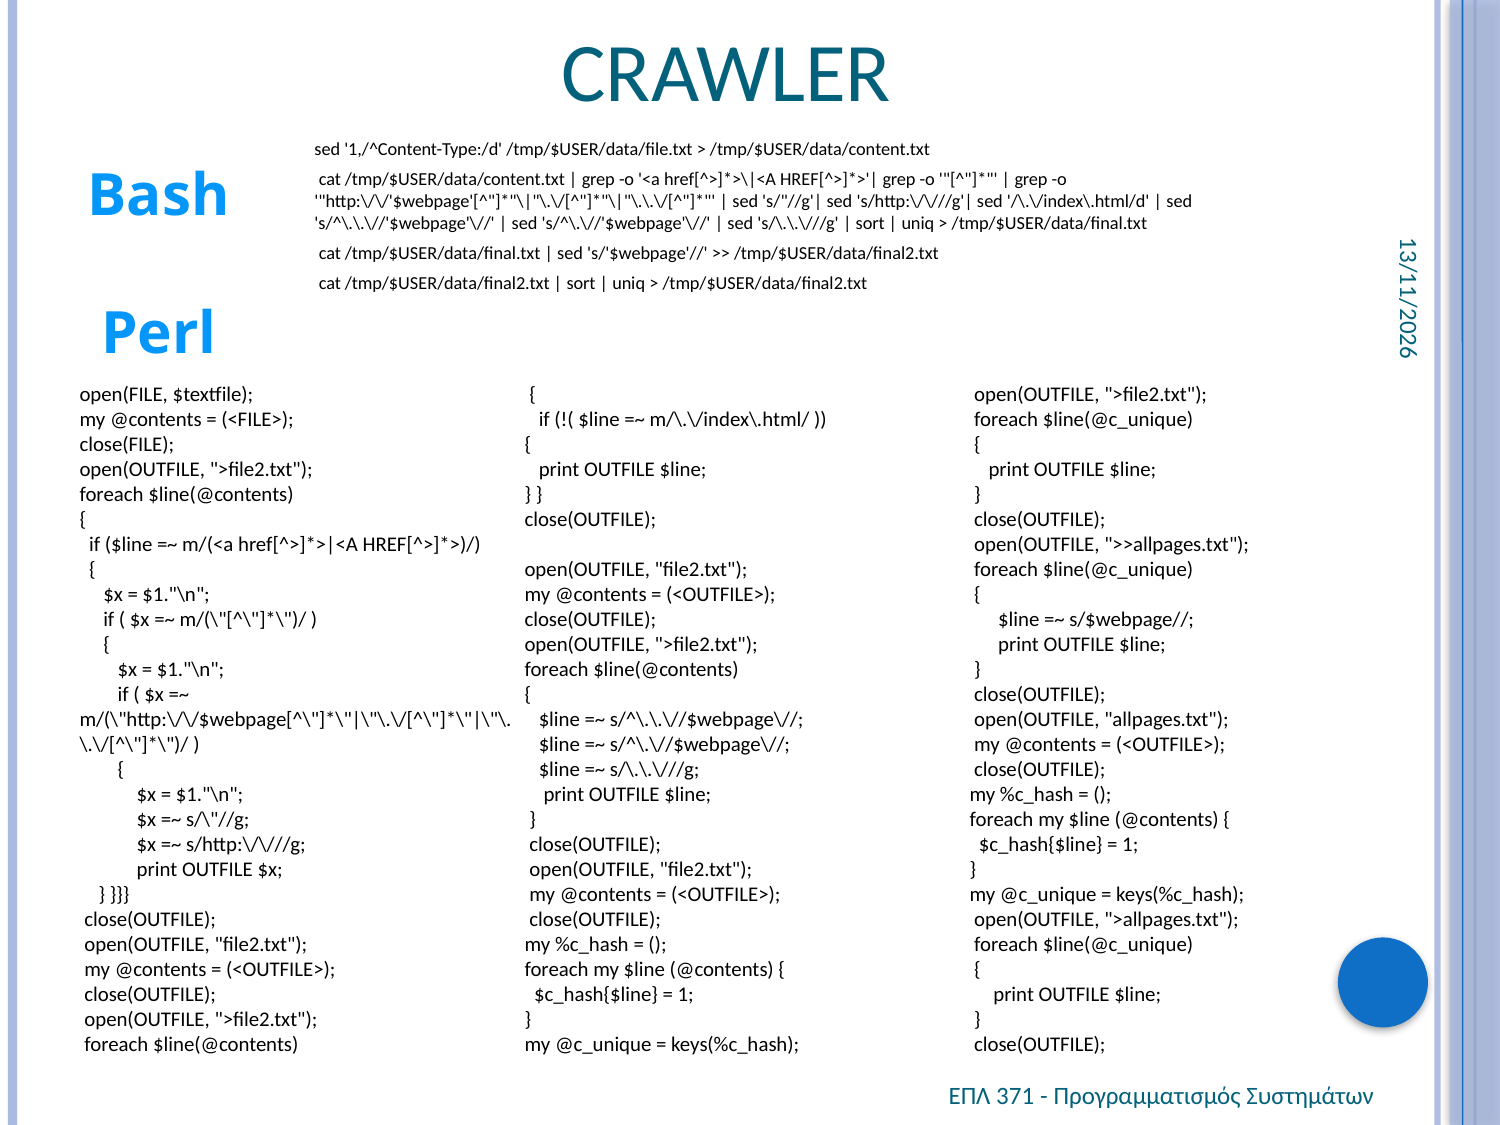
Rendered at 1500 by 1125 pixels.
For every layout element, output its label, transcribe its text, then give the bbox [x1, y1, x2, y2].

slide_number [1378, 43, 1442, 374]
text_box Perl [17, 287, 300, 373]
title Crawler [41, 7, 1412, 126]
footer ΕΠΛ 371 - Προγραμματισμός Συστημάτων [933, 1064, 1459, 1125]
text_box sed '1,/^Content-Type:/d' /tmp/$USER/data/file.txt > /tmp/$USER/data/content.txt cat /tmp/$USER/data/content.txt | grep -o '<a href[^>]*>\|<A HREF[^>]*>'| grep -o '"[^"]*"' | grep -o '"http:\/\/'$webpage'[^"]*"\|"\.\/[^"]*"\|"\.\.\/[^"]*"' | sed 's/"//g'| sed 's/http:\/\///g'| sed '/\.\/index\.html/d' | sed 's/^\.\.\//'$webpage'\//' | sed 's/^\.\//'$webpage'\//' | sed 's/\.\.\///g' | sort | uniq > /tmp/$USER/data/final.txt cat /tmp/$USER/data/final.txt | sed 's/'$webpage'//' >> /tmp/$USER/data/final2.txt cat /tmp/$USER/data/final2.txt | sort | uniq > /tmp/$USER/data/final2.txt [299, 129, 1353, 303]
text_box Bash [17, 149, 300, 234]
list open(FILE, $textfile); my @contents = (<FILE>); close(FILE); open(OUTFILE, ">file2.txt"); foreach $line(@contents) { if ($line =~ m/(<a href[^>]*>|<A HREF[^>]*>)/) { $x = $1."\n"; if ( $x =~ m/(\"[^\"]*\")/ ) { $x = $1."\n"; if ( $x =~ m/(\"http:\/\/$webpage[^\"]*\"|\"\.\/[^\"]*\"|\"\.\.\/[^\"]*\")/ ) { $x = $1."\n"; $x =~ s/\"//g; $x =~ s/http:\/\///g; print OUTFILE $x; } }}} close(OUTFILE); open(OUTFILE, "file2.txt"); my @contents = (<OUTFILE>); close(OUTFILE); open(OUTFILE, ">file2.txt"); foreach $line(@contents) { if (!( $line =~ m/\.\/index\.html/ )) { print OUTFILE $line; } } close(OUTFILE); open(OUTFILE, "file2.txt"); my @contents = (<OUTFILE>); close(OUTFILE); open(OUTFILE, ">file2.txt"); foreach $line(@contents) { $line =~ s/^\.\.\//$webpage\//; $line =~ s/^\.\//$webpage\//; $line =~ s/\.\.\///g; print OUTFILE $line; } close(OUTFILE); open(OUTFILE, "file2.txt"); my @contents = (<OUTFILE>); close(OUTFILE); my %c_hash = (); foreach my $line (@contents) { $c_hash{$line} = 1; } my @c_unique = keys(%c_hash); open(OUTFILE, ">file2.txt"); foreach $line(@c_unique) { print OUTFILE $line; } close(OUTFILE); open(OUTFILE, ">>allpages.txt"); foreach $line(@c_unique) { $line =~ s/$webpage//; print OUTFILE $line; } close(OUTFILE); open(OUTFILE, "allpages.txt"); my @contents = (<OUTFILE>); close(OUTFILE); my %c_hash = (); foreach my $line (@contents) { $c_hash{$line} = 1; } my @c_unique = keys(%c_hash); open(OUTFILE, ">allpages.txt"); foreach $line(@c_unique) { print OUTFILE $line; } close(OUTFILE); [64, 373, 1424, 976]
